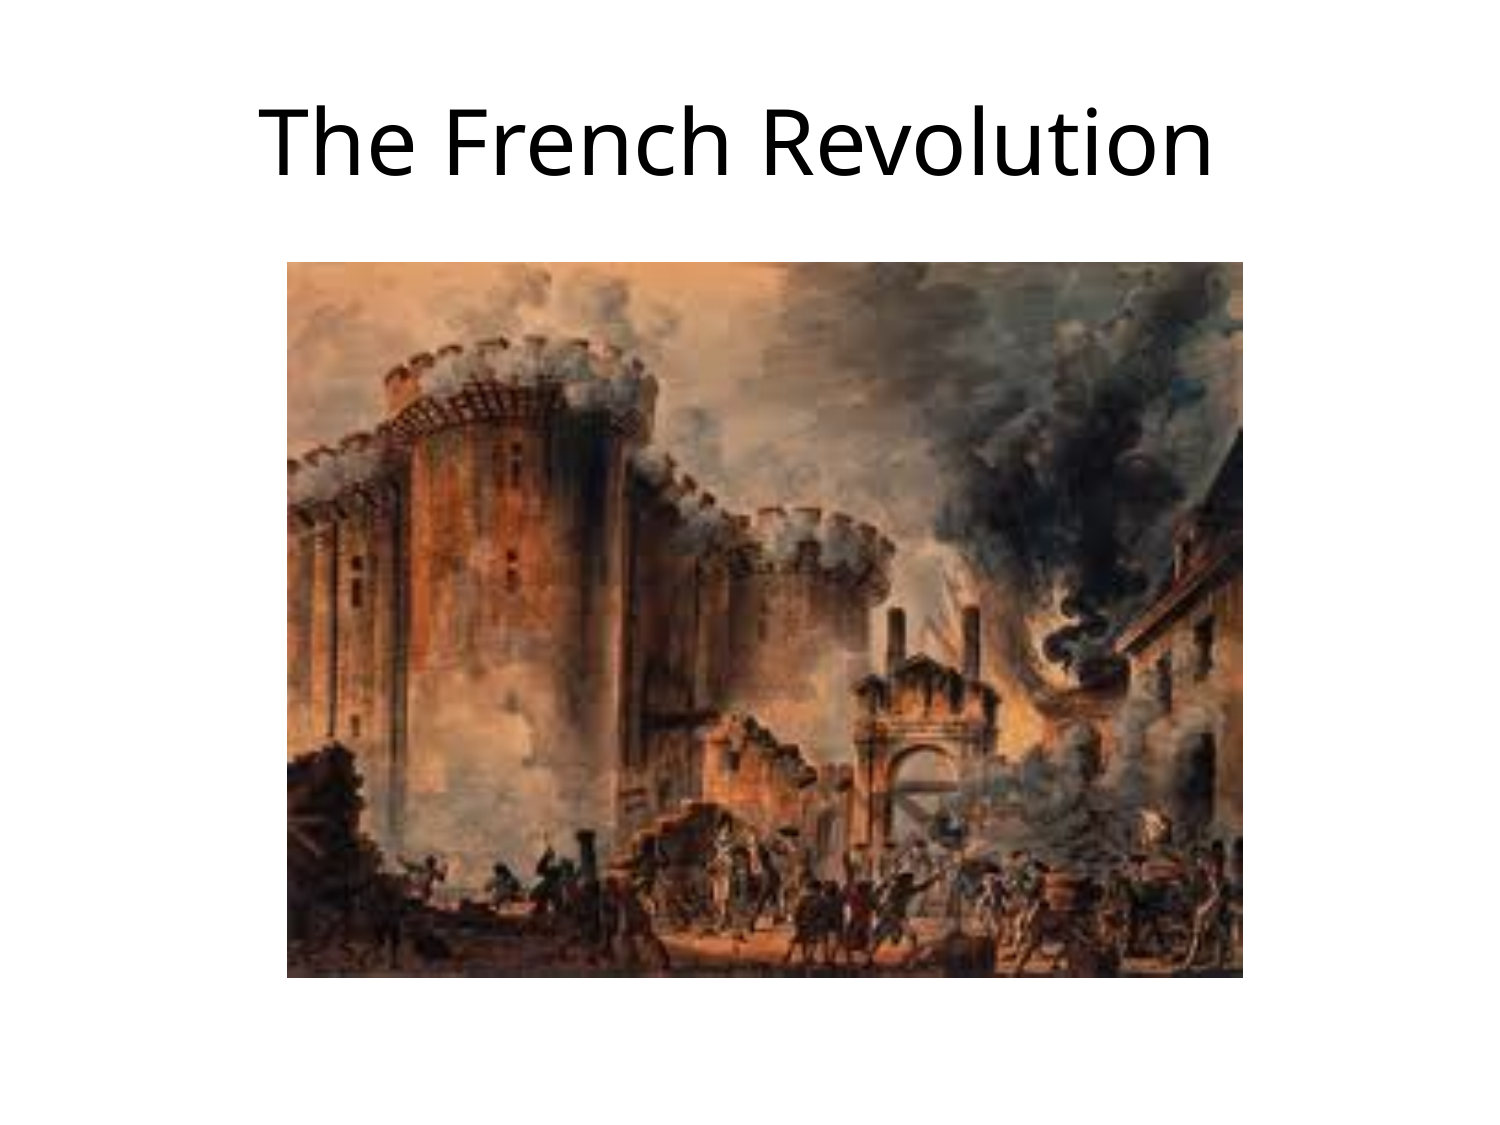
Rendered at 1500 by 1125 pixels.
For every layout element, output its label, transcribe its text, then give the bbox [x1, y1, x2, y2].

picture [287, 262, 1243, 978]
title The French Revolution [75, 45, 1425, 233]
